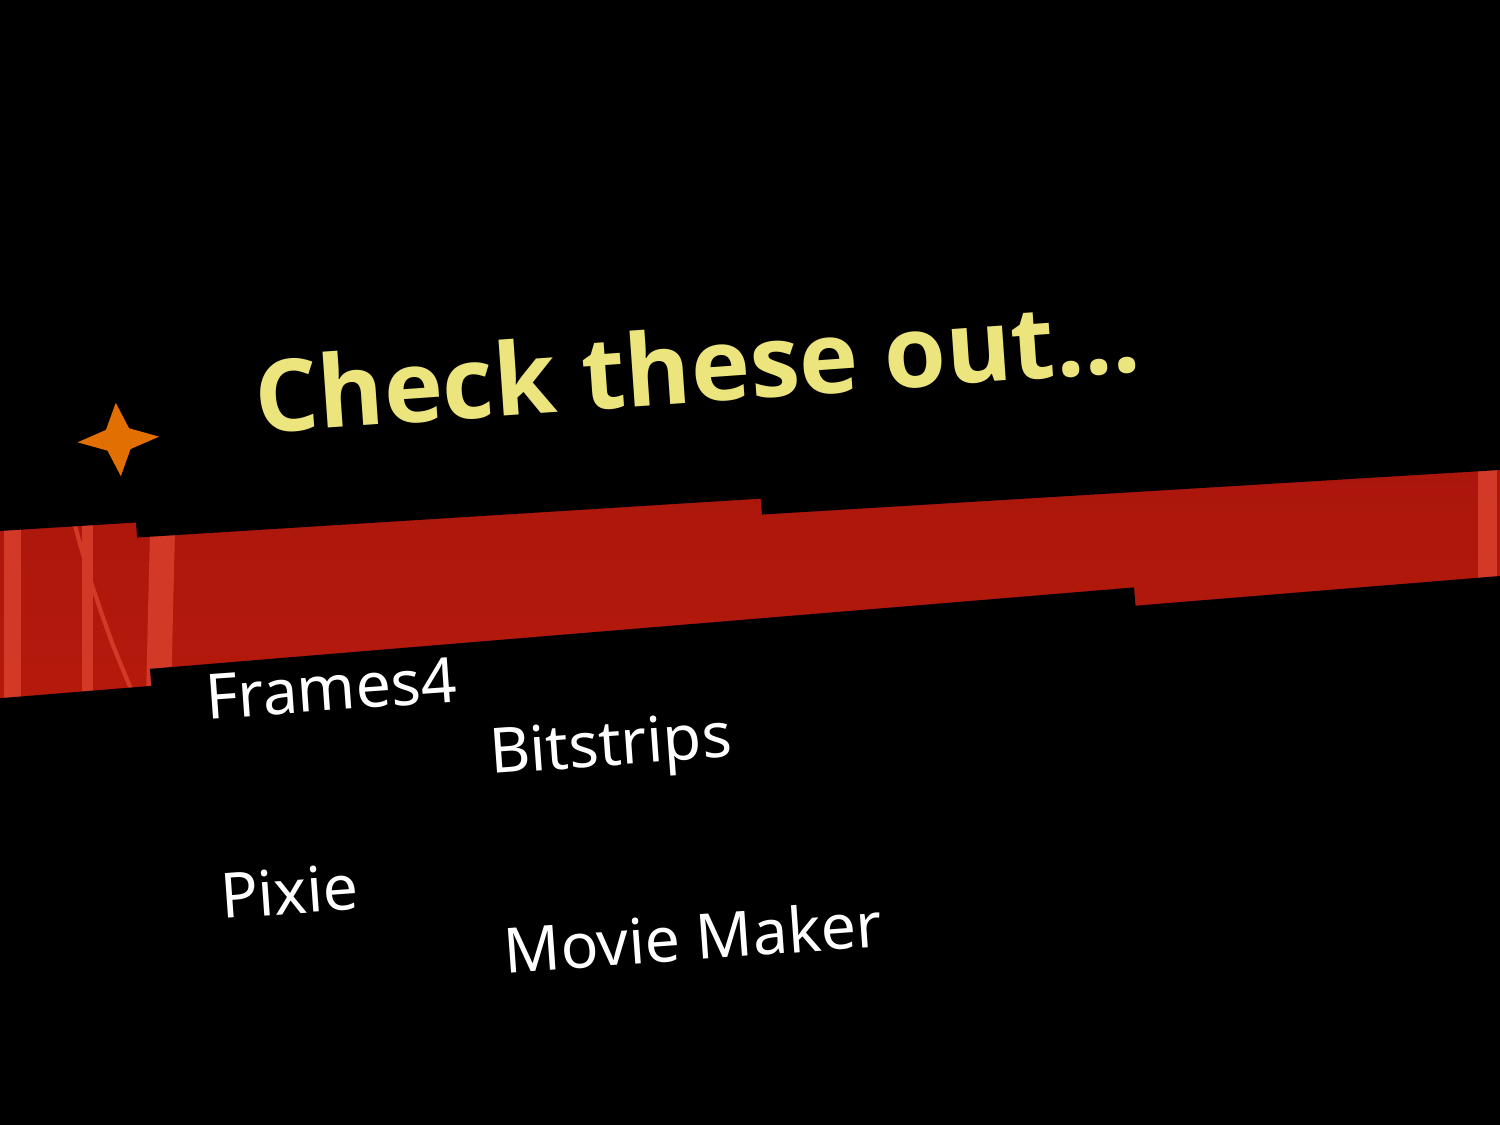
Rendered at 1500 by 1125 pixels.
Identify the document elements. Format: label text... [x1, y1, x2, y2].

subtitle Frames4 Bitstrips Pixie Movie Maker [155, 403, 1446, 1125]
title Check these out... [75, 172, 1363, 481]
